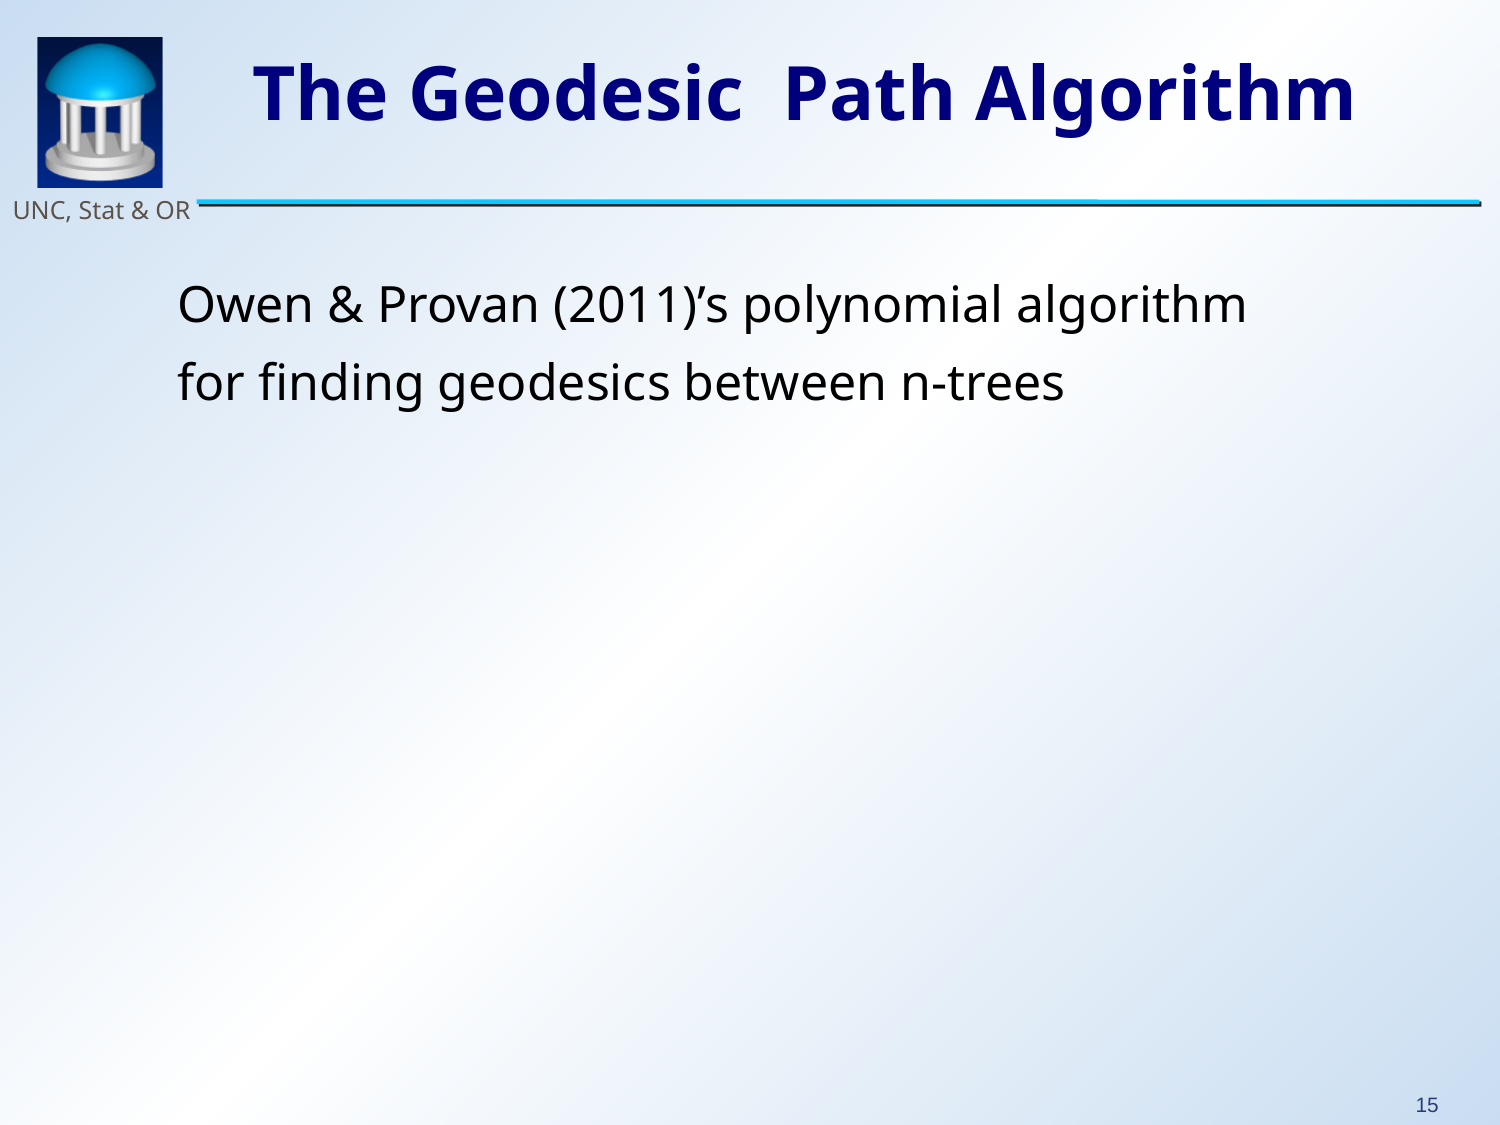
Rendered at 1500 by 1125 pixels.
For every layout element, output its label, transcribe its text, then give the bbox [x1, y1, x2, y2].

title The Geodesic Path Algorithm [224, 24, 1386, 156]
text_box Owen & Provan (2011)’s polynomial algorithm for finding geodesics between n-trees [87, 247, 1338, 418]
